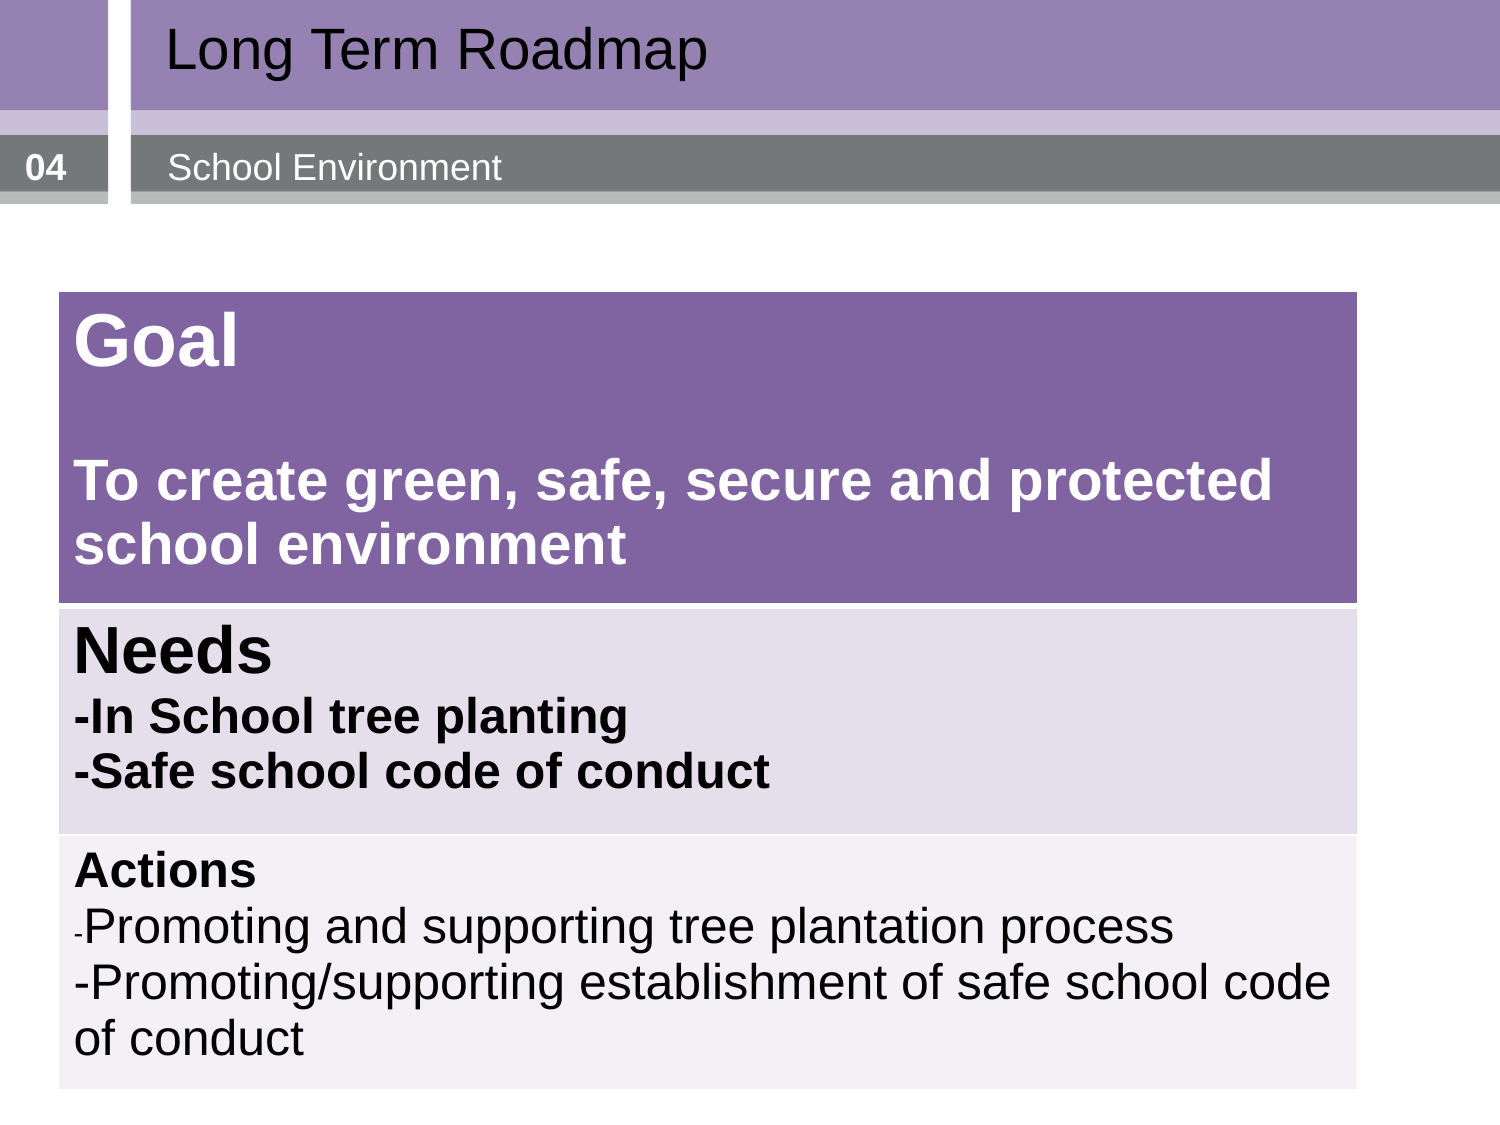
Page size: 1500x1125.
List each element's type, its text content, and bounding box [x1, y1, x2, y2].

table_header Goal To create green, safe, secure and protected school environment [59, 292, 1357, 603]
text_box School Environment [152, 135, 1500, 196]
text_box [0, 135, 1500, 204]
table_cell Needs -In School tree planting -Safe school code of conduct [59, 609, 1357, 834]
text_box [0, 0, 1500, 135]
text_box Long Term Roadmap [150, 3, 1037, 89]
table_cell Actions -Promoting and supporting tree plantation process -Promoting/supporting establishment of safe school code of conduct [59, 836, 1357, 1089]
text_box 04 [2, 135, 89, 196]
